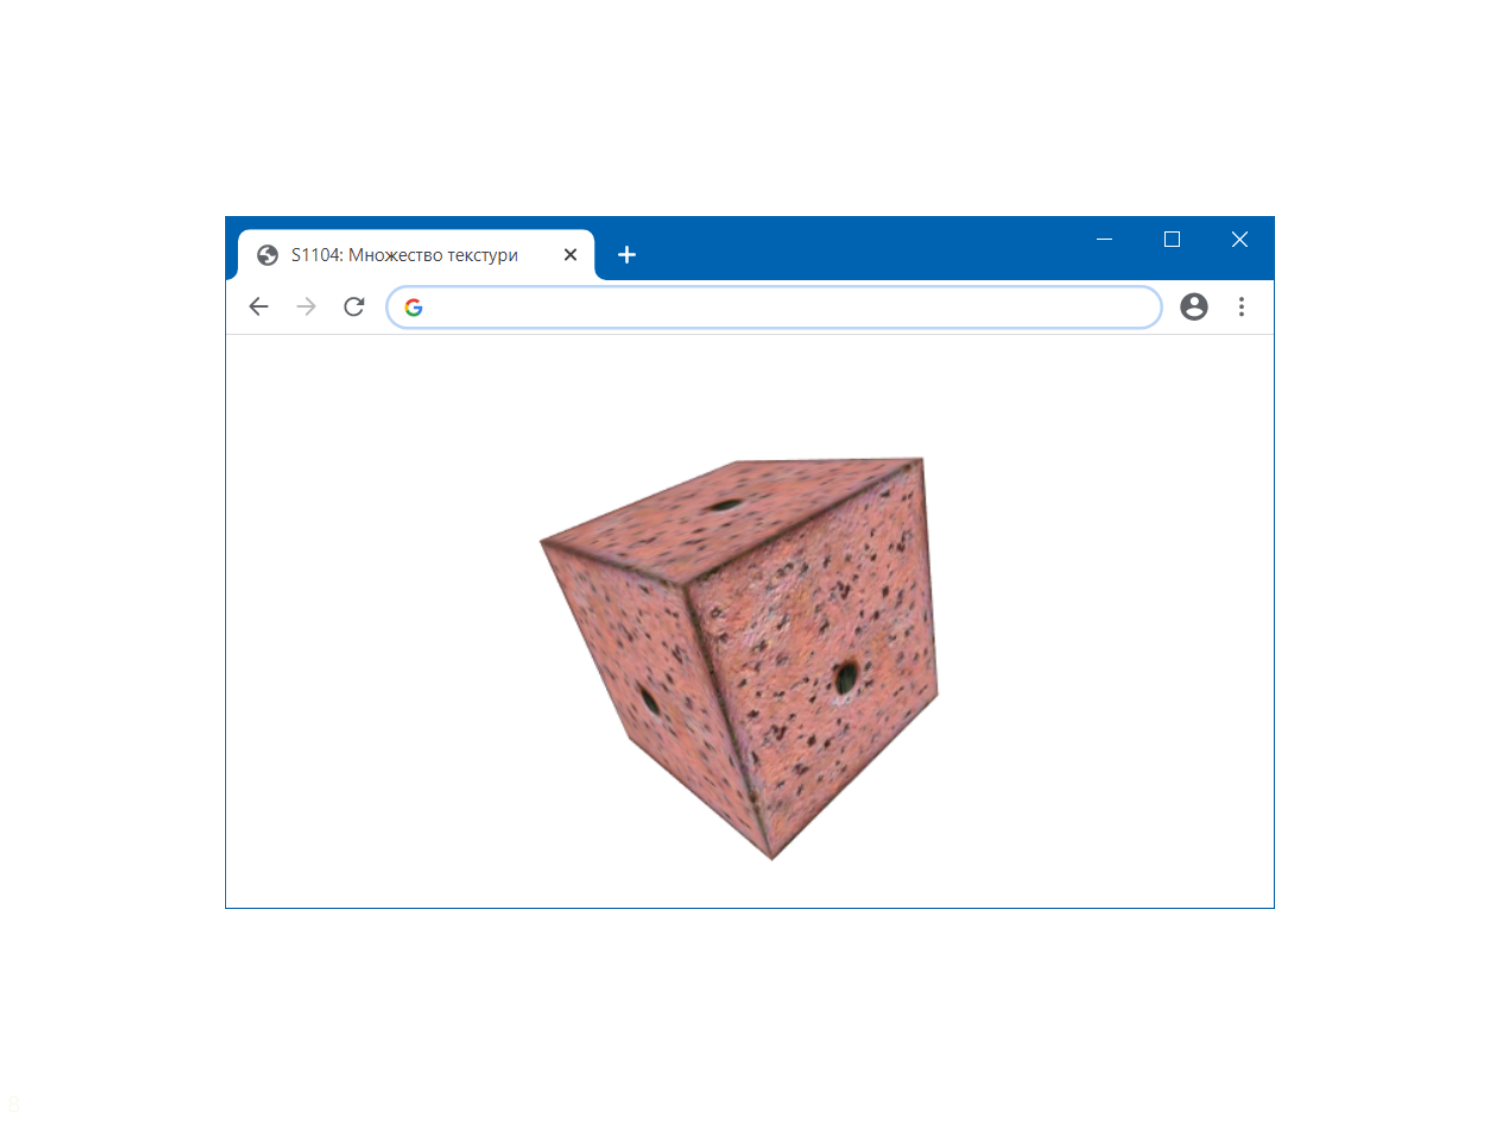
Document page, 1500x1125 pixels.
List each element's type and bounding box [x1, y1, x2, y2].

picture [224, 216, 1276, 909]
